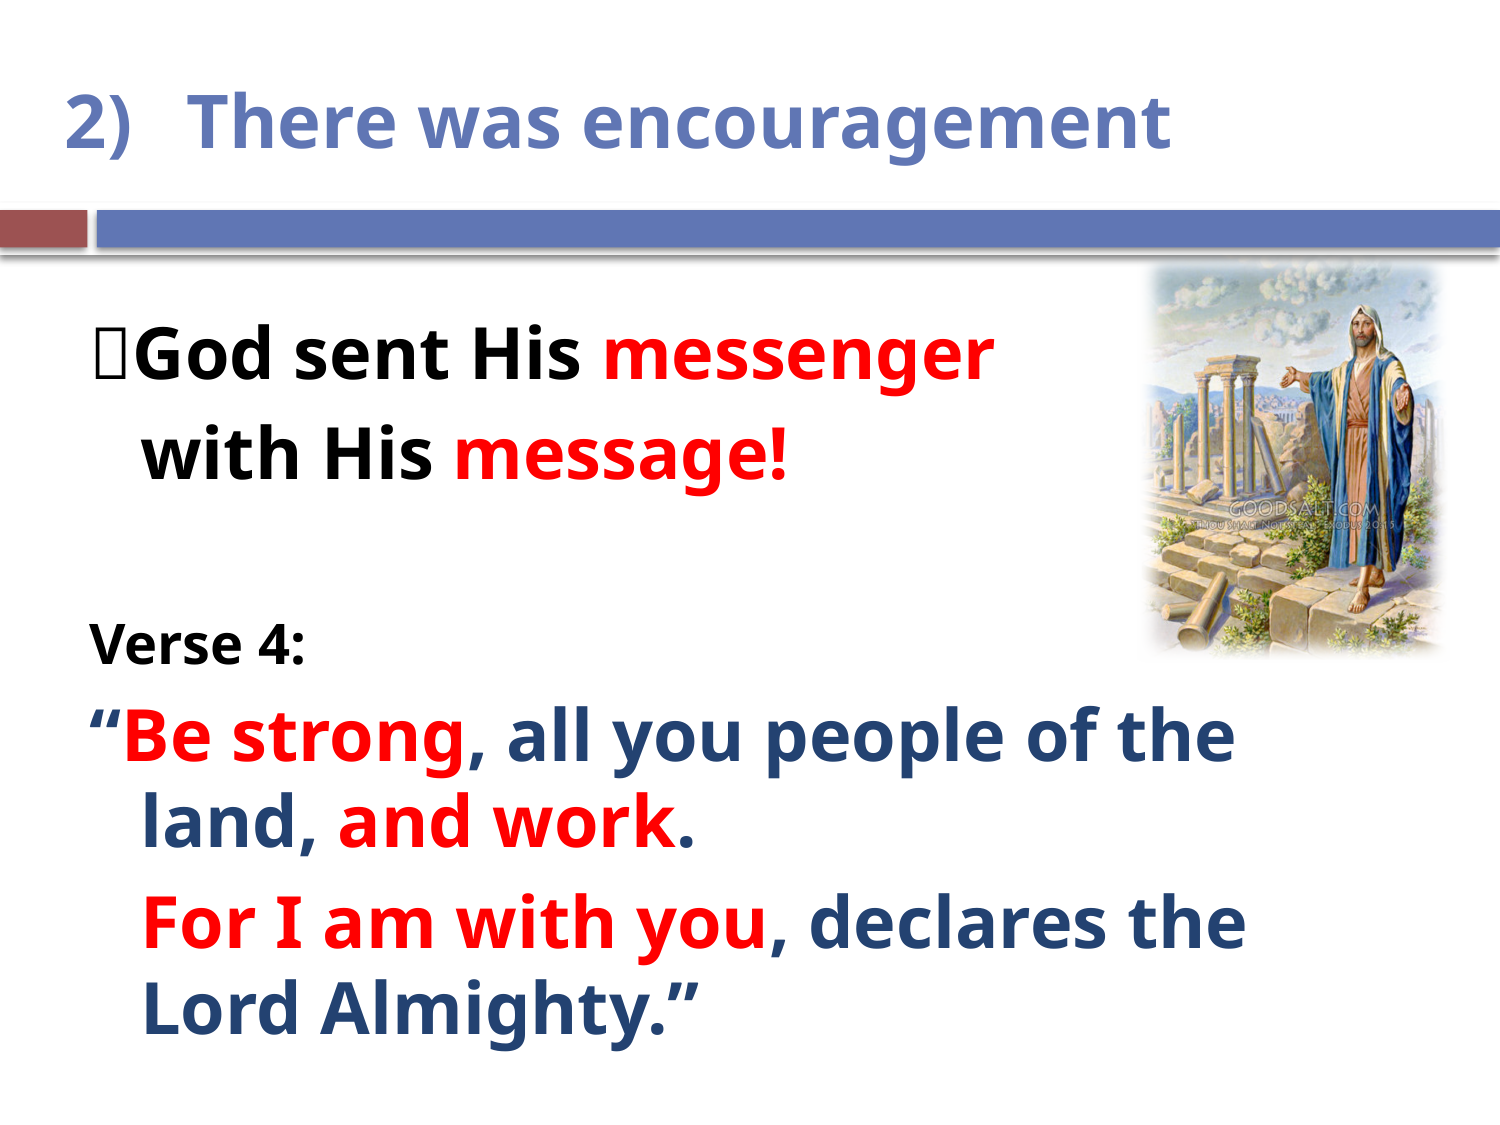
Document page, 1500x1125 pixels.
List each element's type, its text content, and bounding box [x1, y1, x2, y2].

picture [1137, 249, 1451, 663]
list God sent His messenger with His message! Verse 4: “Be strong, all you people of the land, and work. For I am with you, declares the Lord Almighty.” [75, 299, 1376, 1063]
title 2) There was encouragement [50, 37, 1438, 200]
